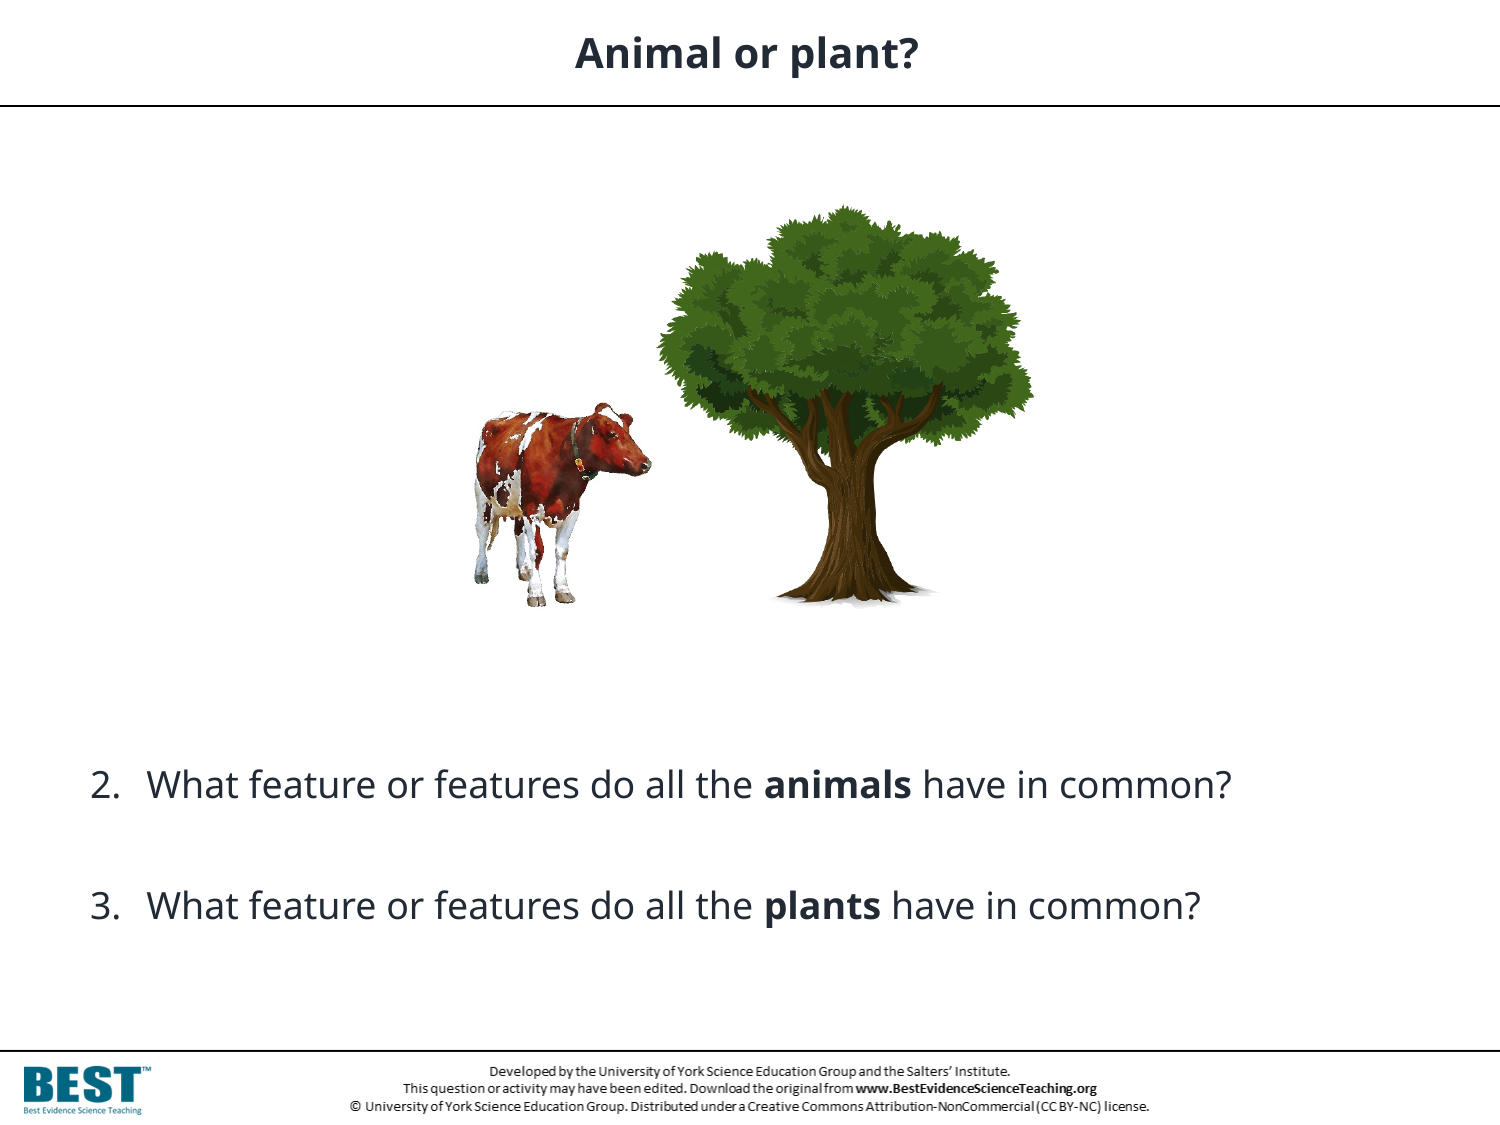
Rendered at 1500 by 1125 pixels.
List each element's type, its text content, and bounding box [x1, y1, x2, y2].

text_box Animal or plant? [23, 4, 1471, 99]
picture [0, 105, 1500, 1125]
